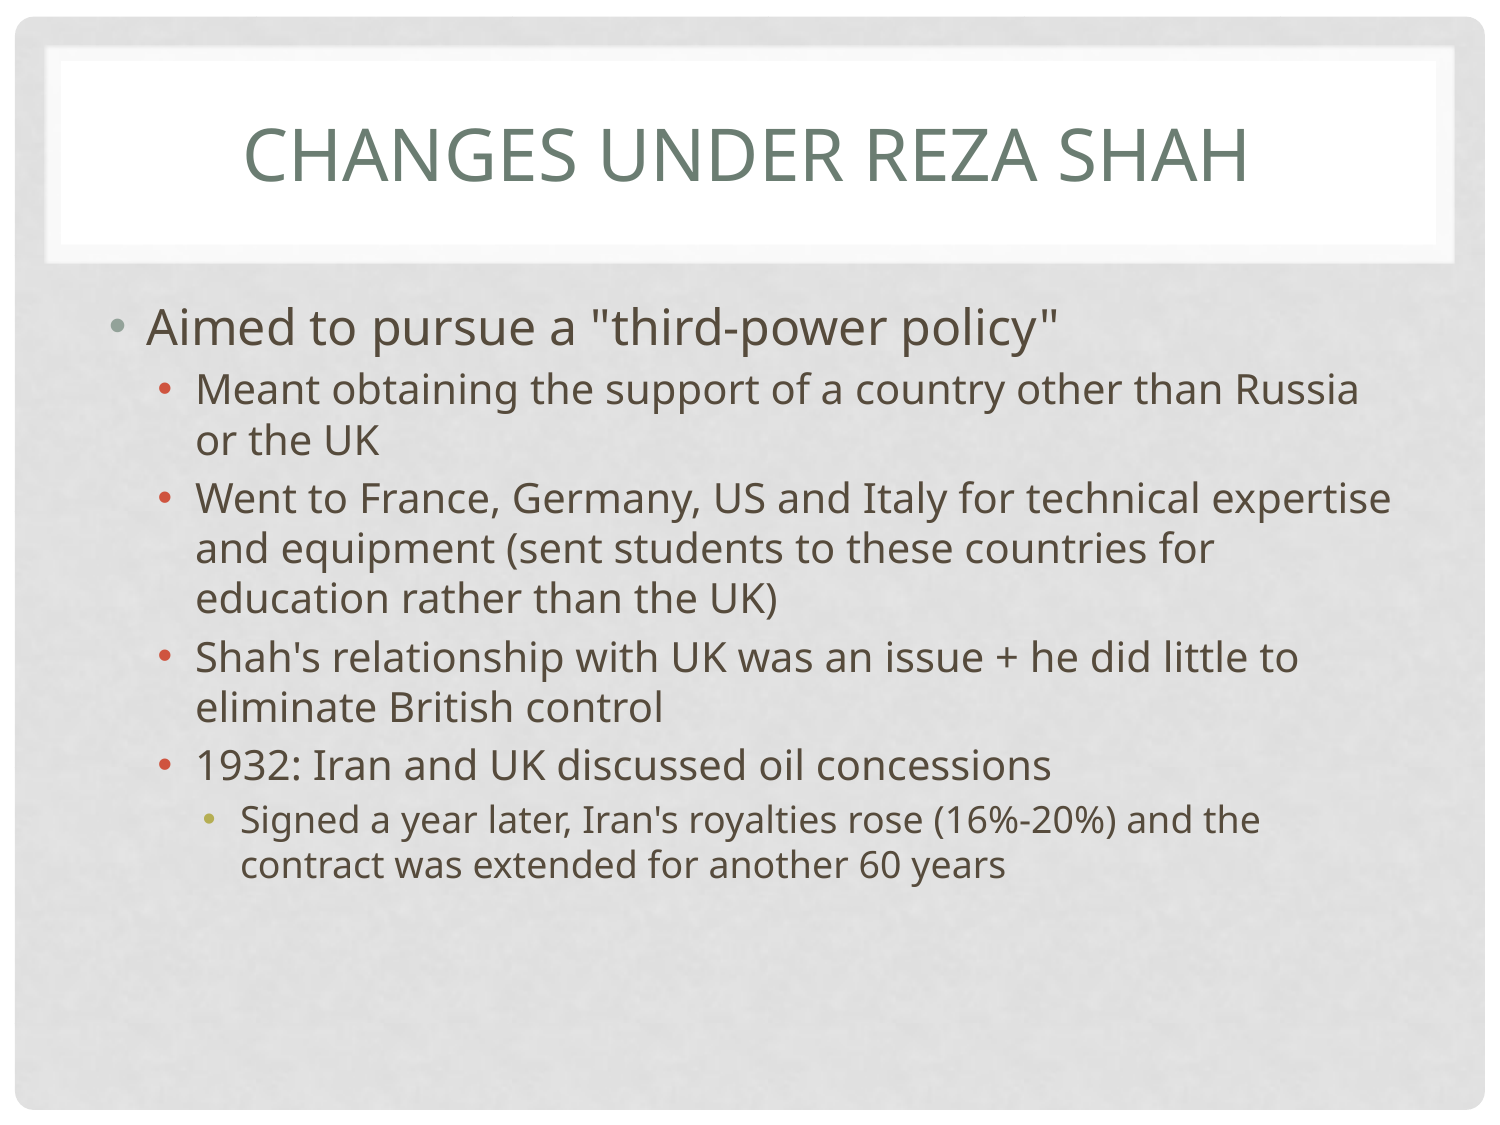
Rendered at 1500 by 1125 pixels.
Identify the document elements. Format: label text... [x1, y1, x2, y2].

title Changes under Reza Shah [69, 66, 1425, 238]
list Aimed to pursue a "third-power policy" Meant obtaining the support of a country other than Russia or the UK Went to France, Germany, US and Italy for technical expertise and equipment (sent students to these countries for education rather than the UK) Shah's relationship with UK was an issue + he did little to eliminate British control 1932: Iran and UK discussed oil concessions Signed a year later, Iran's royalties rose (16%-20%) and the contract was extended for another 60 years [75, 287, 1425, 1005]
